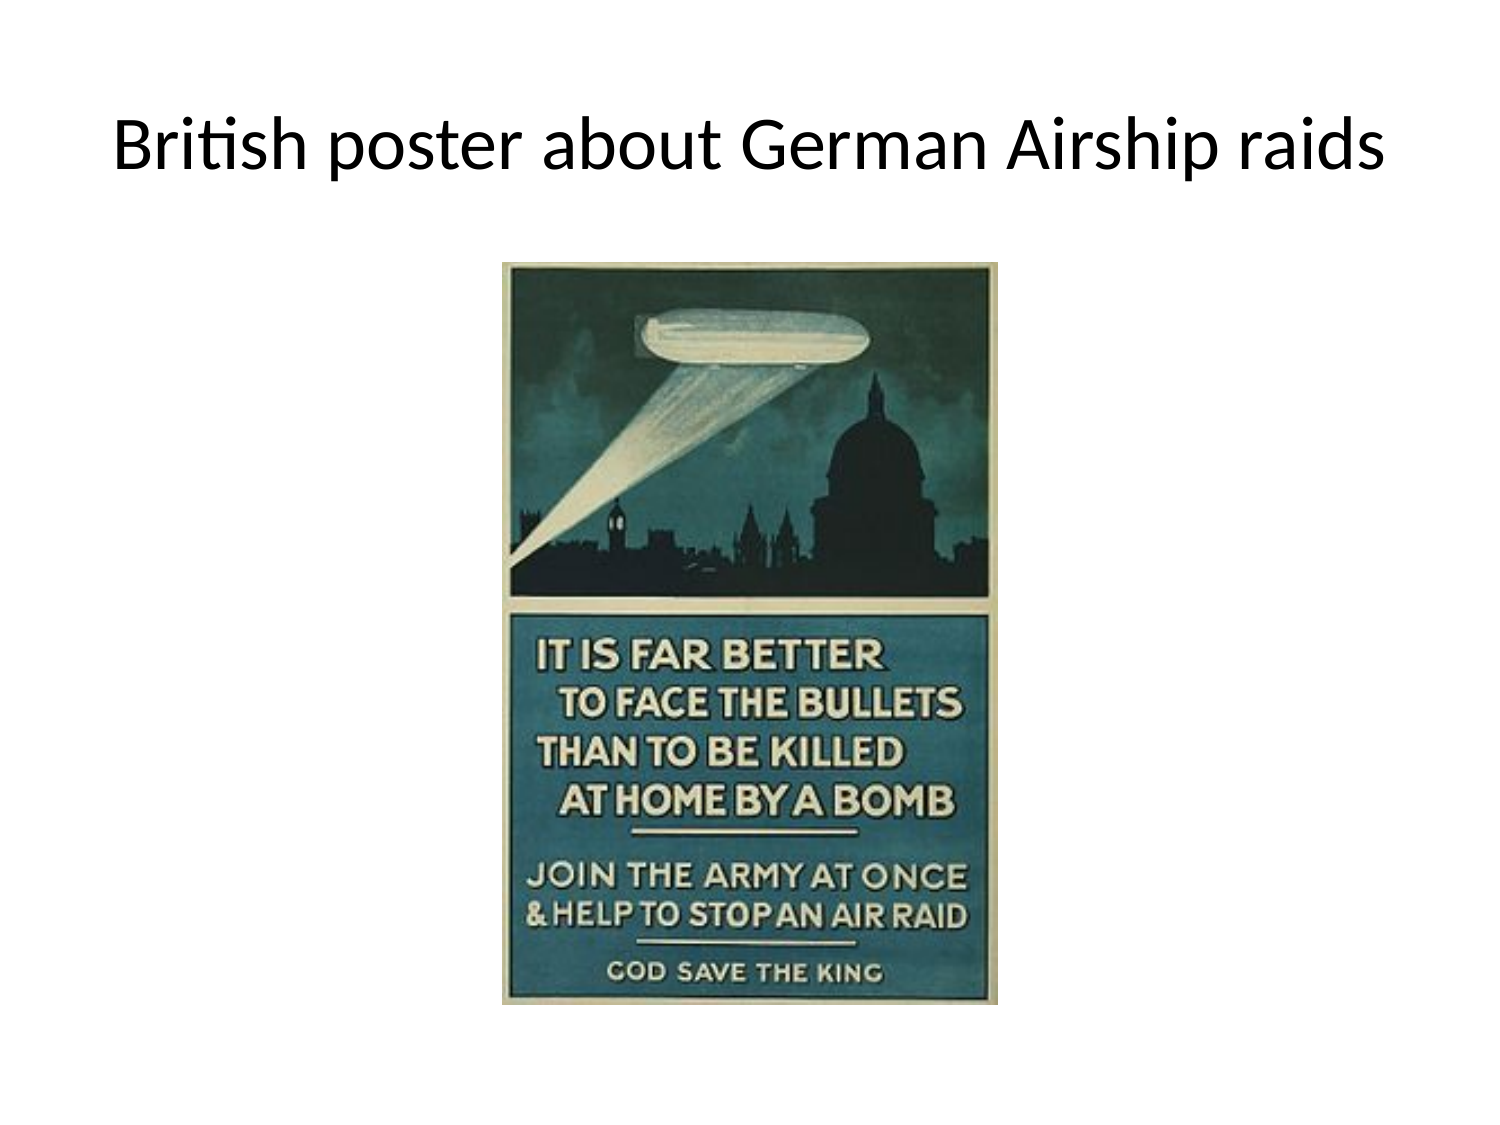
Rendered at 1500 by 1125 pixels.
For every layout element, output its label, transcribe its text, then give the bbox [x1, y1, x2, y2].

title British poster about German Airship raids [75, 45, 1425, 233]
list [74, 262, 1426, 1006]
